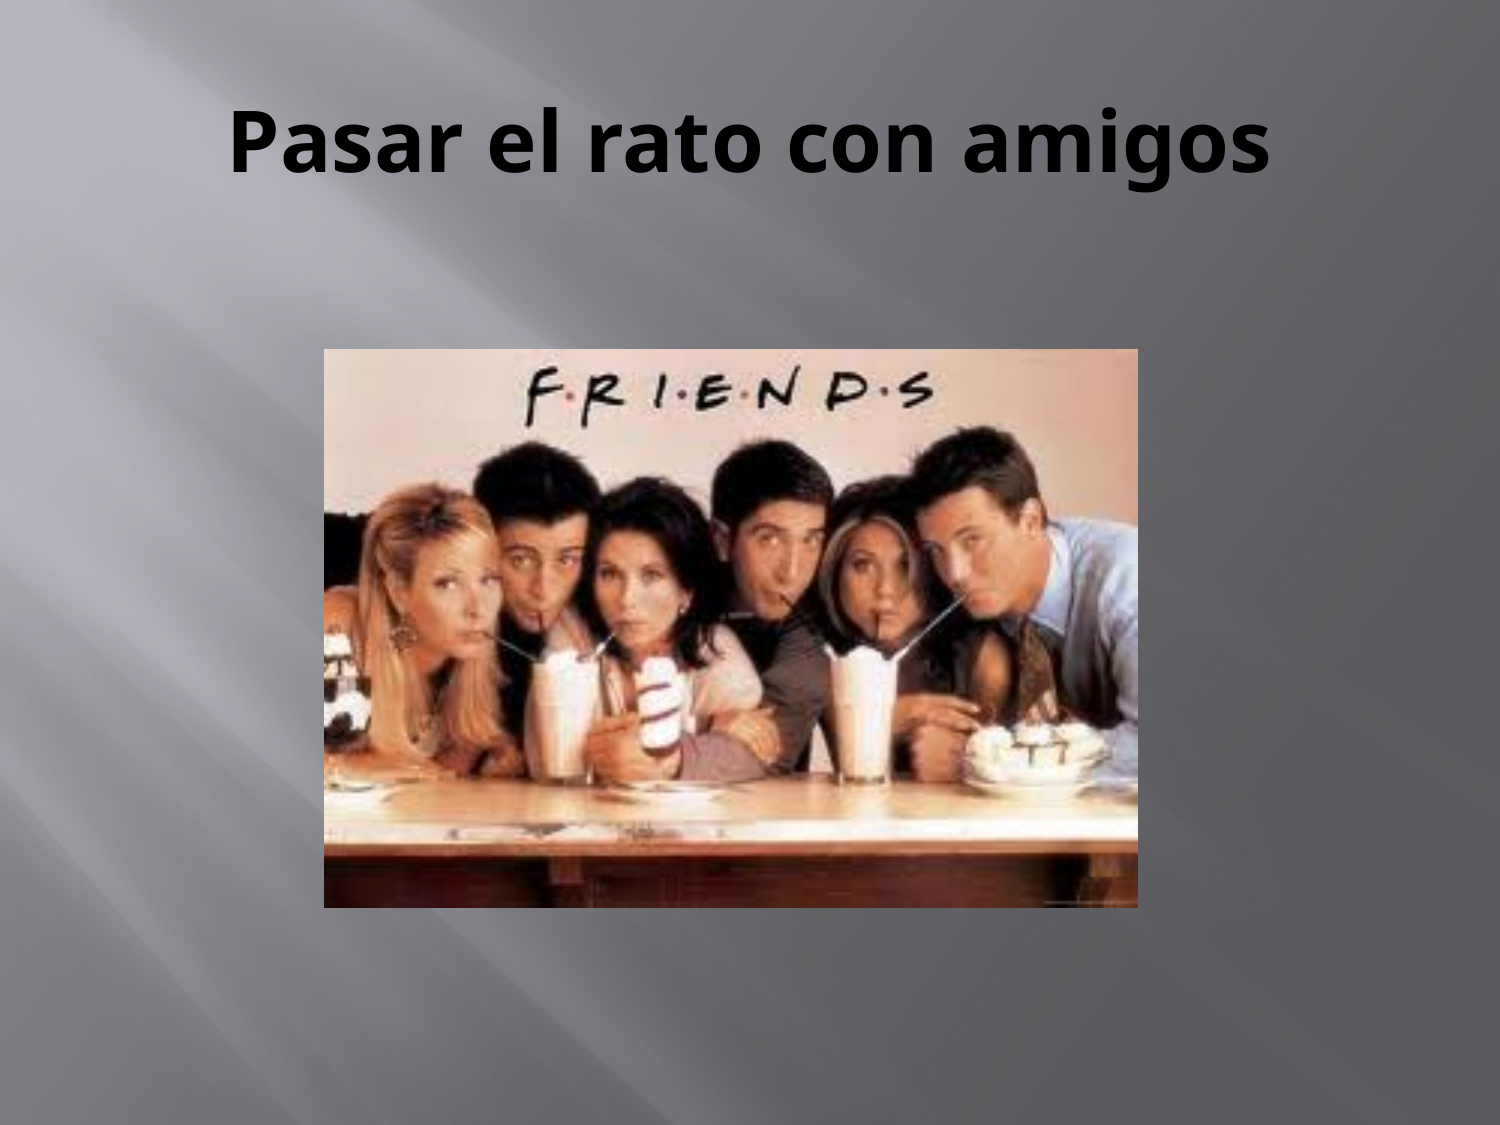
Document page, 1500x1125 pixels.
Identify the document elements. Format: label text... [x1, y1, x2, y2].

title Pasar el rato con amigos [75, 45, 1425, 233]
picture [324, 349, 1138, 908]
